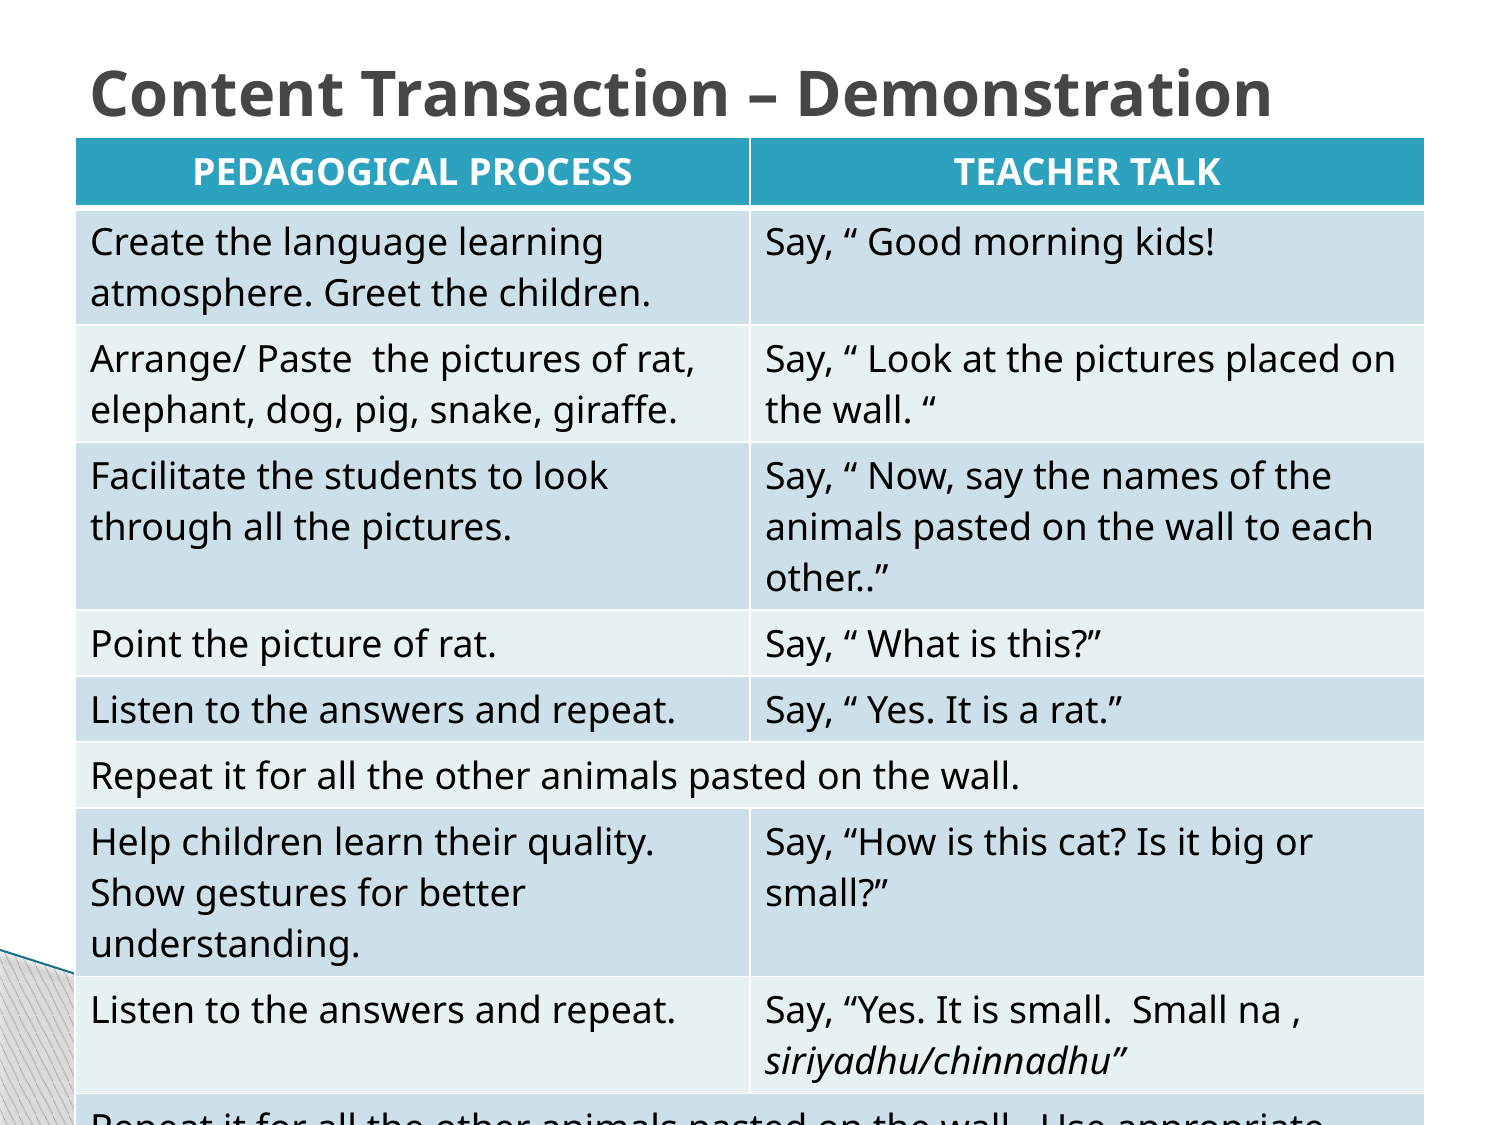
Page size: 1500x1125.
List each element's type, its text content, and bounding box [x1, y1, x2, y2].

table_cell Repeat it for all the other animals pasted on the wall. Use appropriate adjectives, big, tall, short, fat and thin. [76, 1094, 1424, 1125]
table_cell Help children learn their quality. Show gestures for better understanding. [76, 809, 749, 976]
table_header TEACHER TALK [751, 138, 1424, 205]
table_cell Say, “ Yes. It is a rat.” [751, 677, 1424, 741]
table_cell Say, “How is this cat? Is it big or small?” [751, 809, 1424, 976]
table_cell Listen to the answers and repeat. [76, 977, 749, 1093]
table_cell Listen to the answers and repeat. [76, 677, 749, 741]
table_cell Arrange/ Paste the pictures of rat, elephant, dog, pig, snake, giraffe. [76, 326, 749, 441]
table_cell Say, “ Look at the pictures placed on the wall. “ [751, 326, 1424, 441]
table_cell Create the language learning atmosphere. Greet the children. [76, 211, 749, 324]
table_cell Facilitate the students to look through all the pictures. [76, 443, 749, 609]
table_cell Say, “Yes. It is small. Small na , siriyadhu/chinnadhu” [751, 977, 1424, 1093]
table_cell Repeat it for all the other animals pasted on the wall. [76, 743, 1424, 807]
title Content Transaction – Demonstration [75, 45, 1425, 137]
table_cell Say, “ Now, say the names of the animals pasted on the wall to each other..” [751, 443, 1424, 609]
table_header PEDAGOGICAL PROCESS [76, 138, 749, 205]
table_cell Say, “ Good morning kids! [751, 211, 1424, 324]
table_cell Point the picture of rat. [76, 611, 749, 675]
table_cell Say, “ What is this?” [751, 611, 1424, 675]
